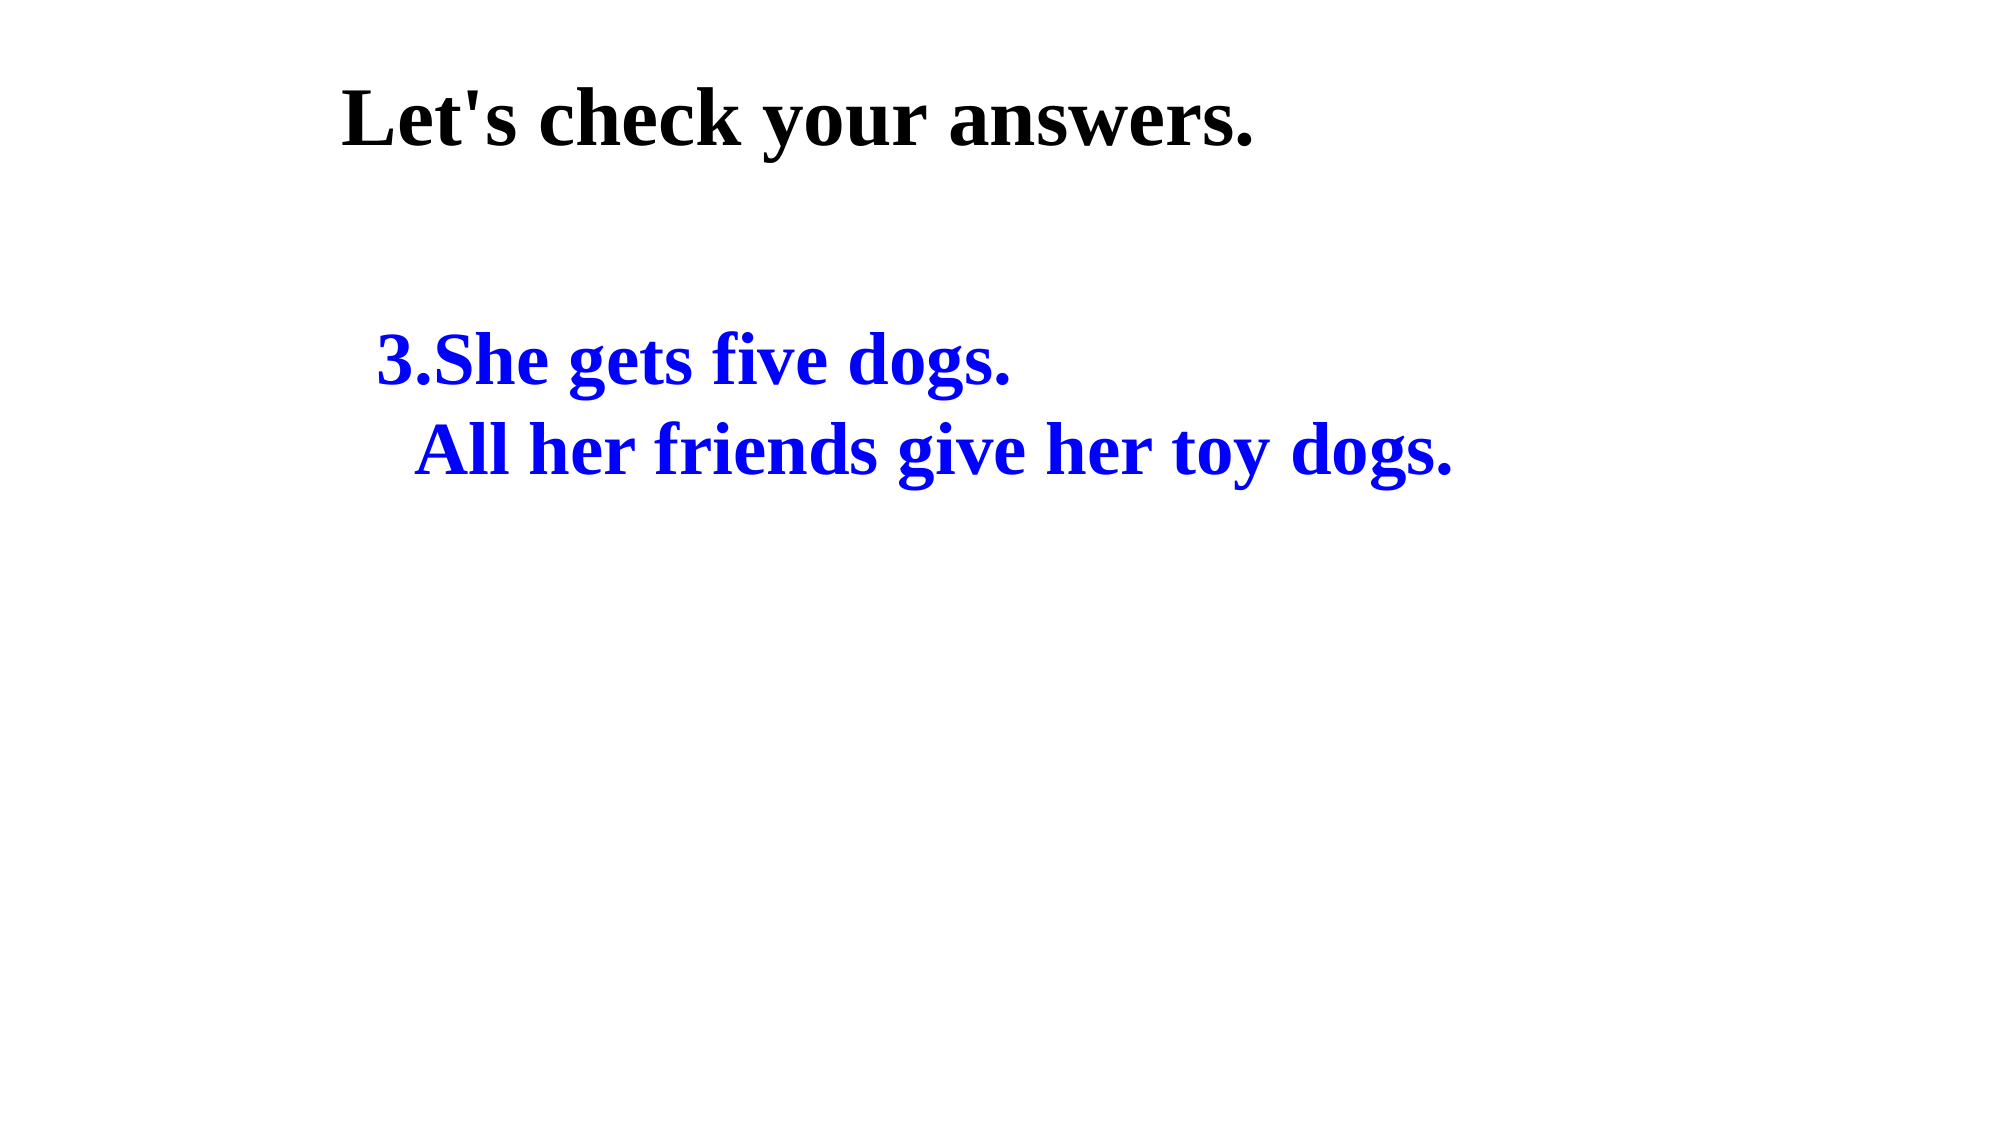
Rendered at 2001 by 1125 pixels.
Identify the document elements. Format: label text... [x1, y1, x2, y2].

text_box 3.She gets five dogs. All her friends give her toy dogs. [362, 302, 1744, 543]
text_box Let's check your answers. [326, 54, 1275, 170]
